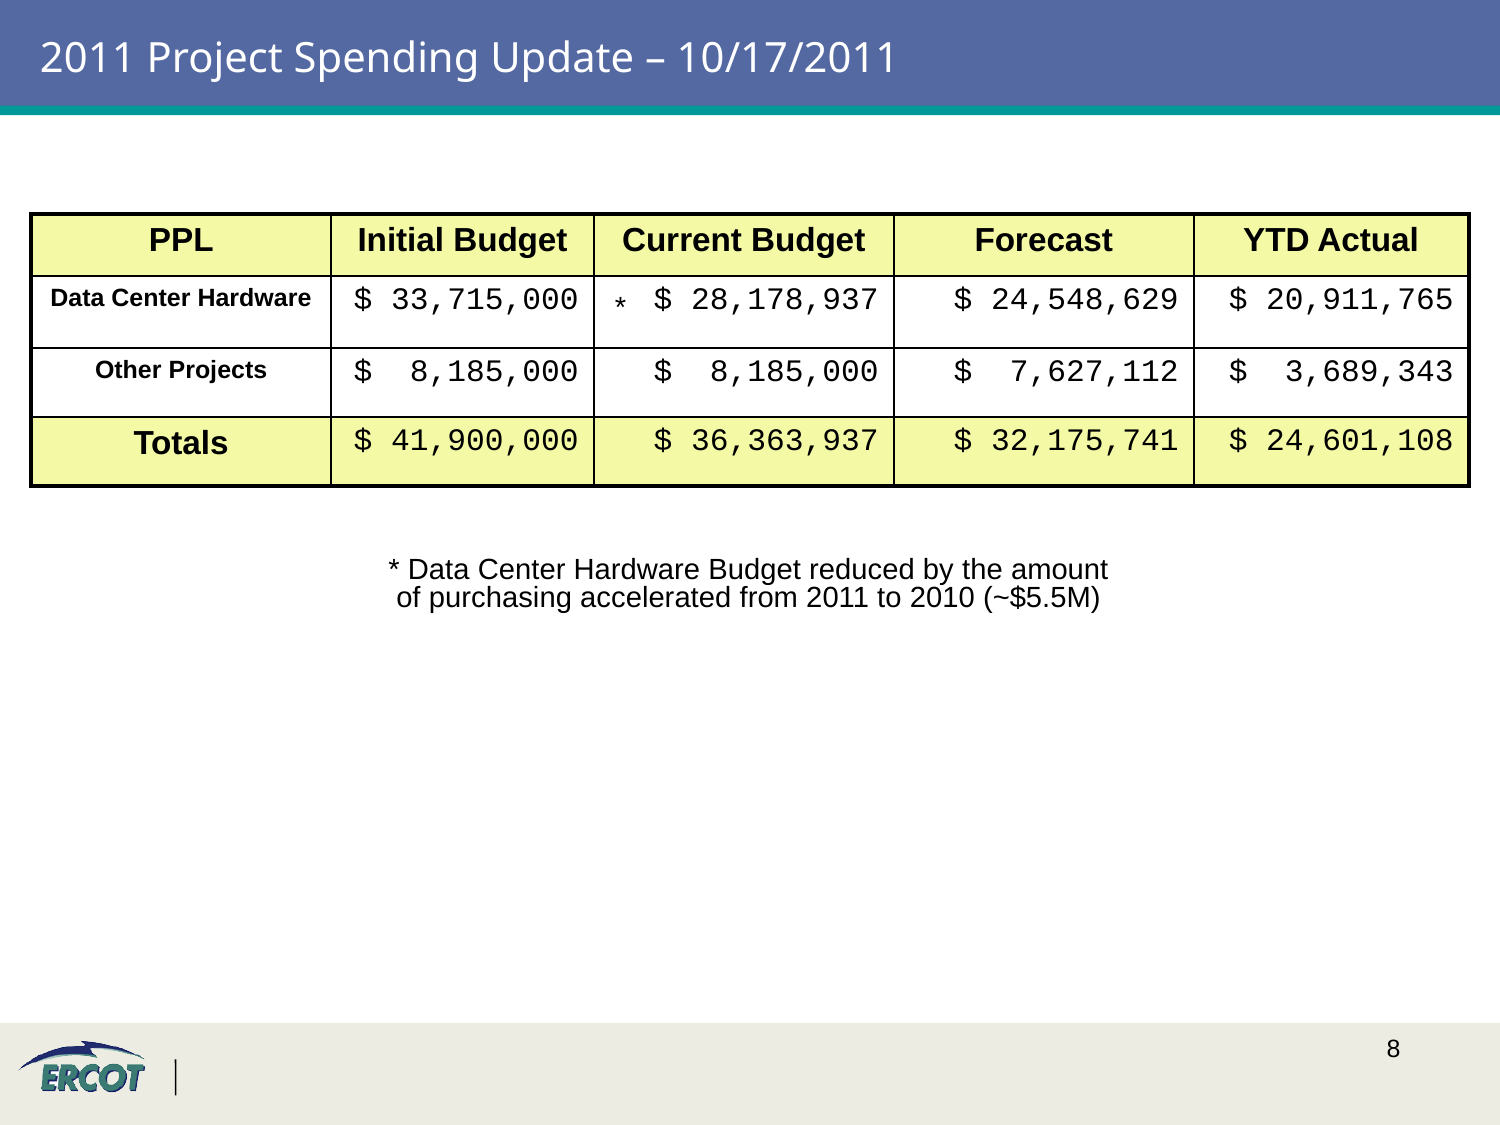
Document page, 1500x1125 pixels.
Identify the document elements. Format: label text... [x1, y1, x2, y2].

table_header YTD Actual [1195, 216, 1467, 275]
table_cell $ 32,175,741 [895, 418, 1193, 484]
table_header Initial Budget [332, 216, 593, 275]
table_cell $ 3,689,343 [1195, 349, 1467, 416]
picture [10, 1031, 151, 1111]
title 2011 Project Spending Update – 10/17/2011 [24, 0, 1201, 113]
text_box * Data Center Hardware Budget reduced by the amount of purchasing accelerated from 2011 to 2010 (~$5.5M) [361, 549, 1137, 621]
table_cell $ 8,185,000 [332, 349, 593, 416]
table_cell $ 7,627,112 [895, 349, 1193, 416]
table_cell $ 33,715,000 [332, 277, 593, 347]
table_cell $ 24,548,629 [895, 277, 1193, 347]
table_cell $ 8,185,000 [595, 349, 893, 416]
table_cell Totals [33, 418, 330, 484]
table_cell Data Center Hardware [33, 277, 330, 347]
table_cell $ 20,911,765 [1195, 277, 1467, 347]
text_box * [600, 287, 638, 331]
table_cell $ 28,178,937 [595, 277, 893, 347]
table_header PPL [33, 216, 330, 275]
table_cell $ 36,363,937 [595, 418, 893, 484]
table_header Current Budget [595, 216, 893, 275]
table_header Forecast [895, 216, 1193, 275]
table_cell Other Projects [33, 349, 330, 416]
table_cell $ 24,601,108 [1195, 418, 1467, 484]
table_cell $ 41,900,000 [332, 418, 593, 484]
